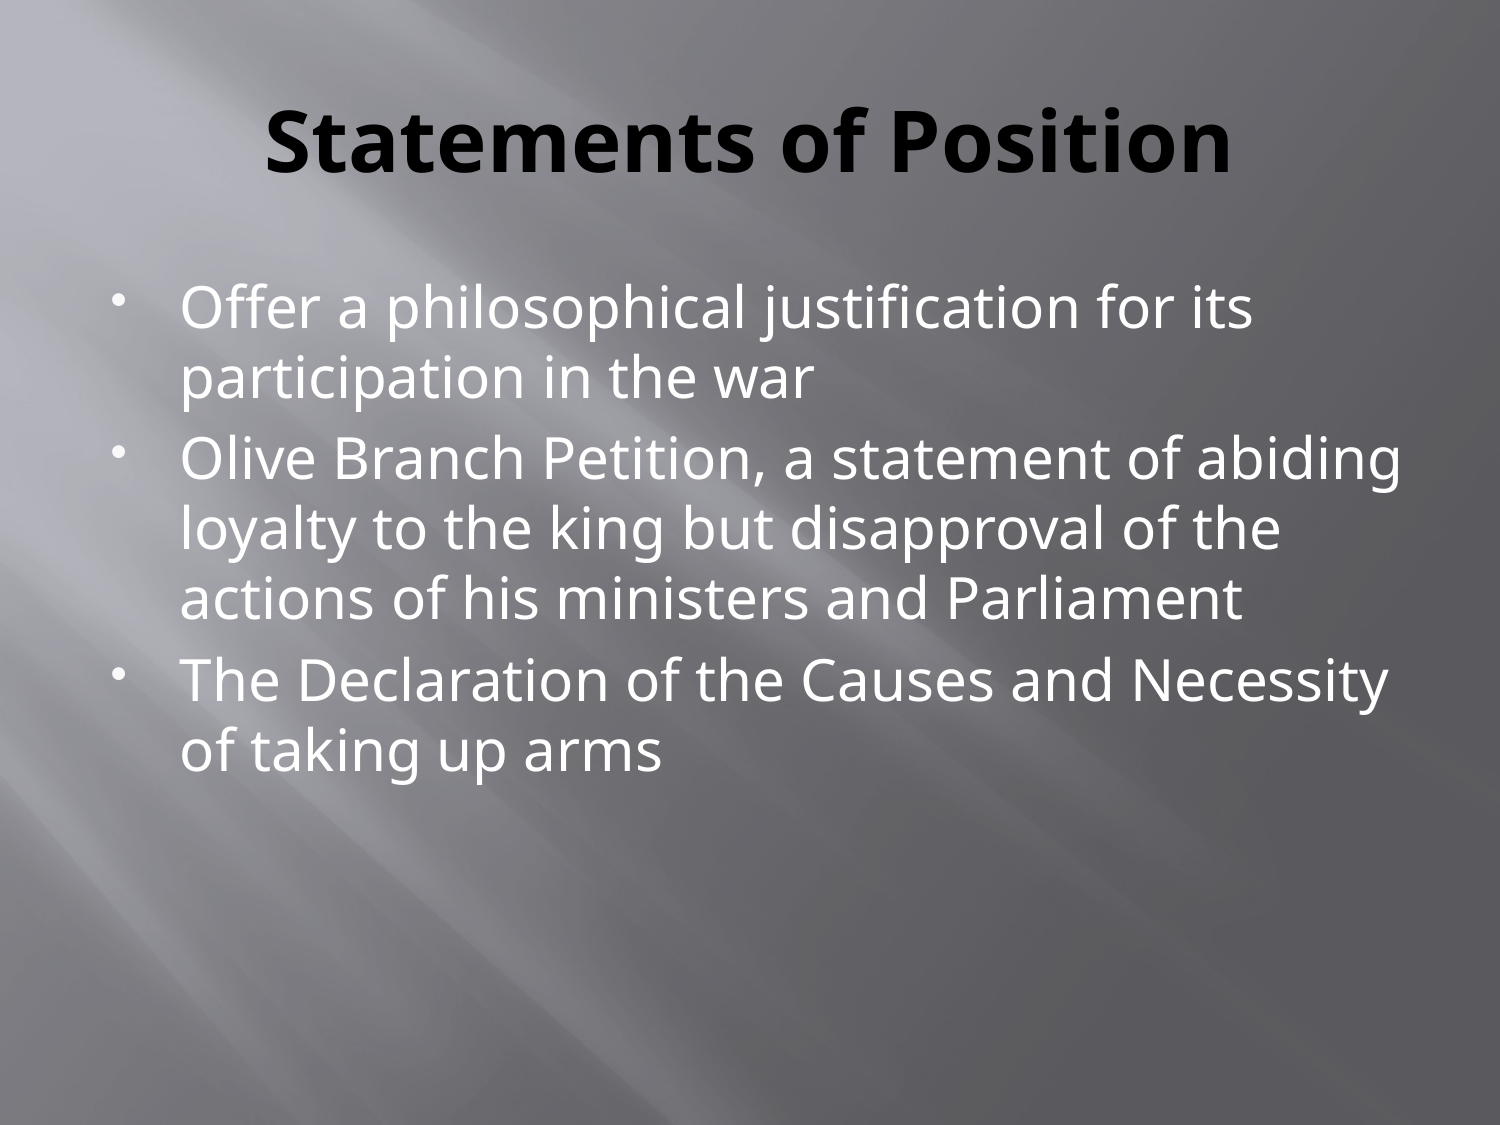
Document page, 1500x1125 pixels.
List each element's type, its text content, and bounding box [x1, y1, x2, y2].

title Statements of Position [75, 45, 1425, 233]
list Offer a philosophical justification for its participation in the war Olive Branch Petition, a statement of abiding loyalty to the king but disapproval of the actions of his ministers and Parliament The Declaration of the Causes and Necessity of taking up arms [75, 262, 1425, 1035]
